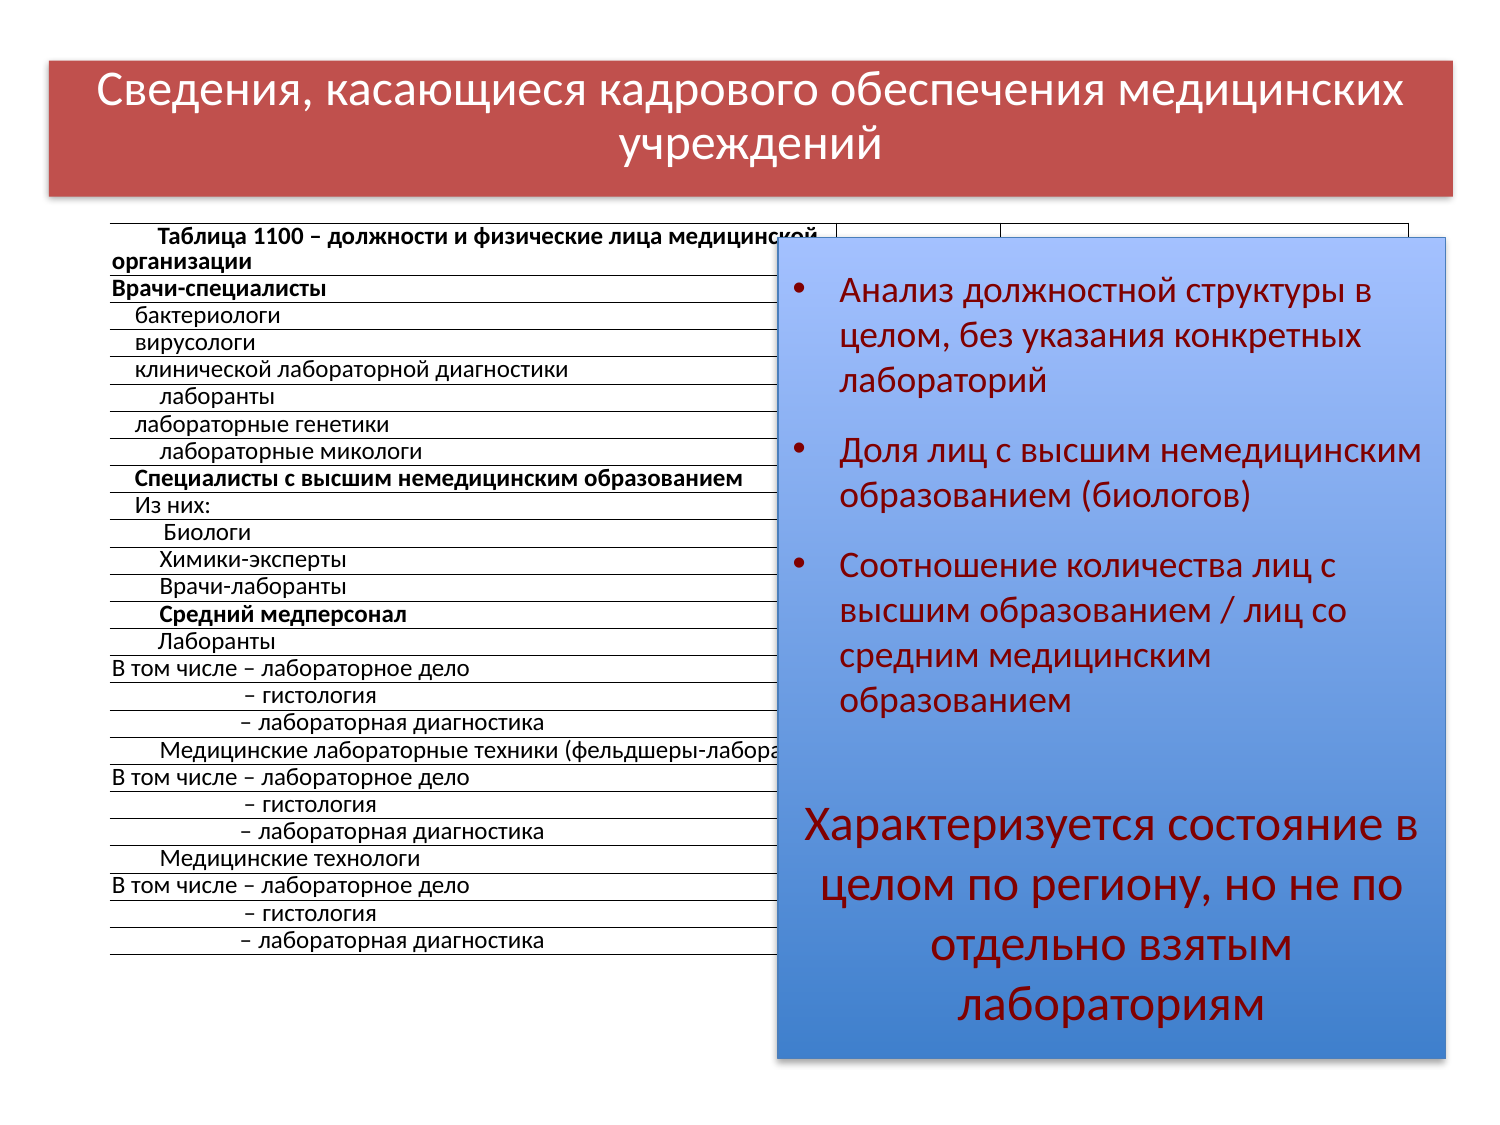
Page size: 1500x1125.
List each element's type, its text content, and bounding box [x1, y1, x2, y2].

table_cell Лаборанты [110, 629, 772, 655]
table_cell – гистология [110, 901, 772, 927]
table_cell – гистология [110, 683, 772, 710]
table_cell лаборанты [110, 385, 772, 411]
table_cell В том числе – лабораторное дело [110, 874, 772, 900]
table_cell Врачи-лаборанты [110, 575, 772, 601]
table_cell клинической лабораторной диагностики [110, 357, 772, 384]
table_cell Медицинские технологи [110, 846, 772, 873]
table_cell – гистология [110, 792, 772, 818]
table_cell Врачи-специалисты [110, 276, 772, 302]
table_cell Специалисты с высшим немедицинским образованием [110, 466, 772, 492]
table_cell Химики-эксперты [110, 548, 772, 574]
table_cell бактериологи [110, 303, 772, 329]
table_cell В том числе – лабораторное дело [110, 765, 772, 791]
table_cell – лабораторная диагностика [110, 711, 772, 737]
table_cell Средний медперсонал [110, 602, 772, 628]
table_cell Из них: [110, 493, 772, 519]
table_header Таблица 1100 – должности и физические лица медицинской организации [110, 224, 836, 275]
table_header [1001, 224, 1408, 235]
table_cell – лабораторная диагностика [110, 928, 772, 954]
table_header Строка [837, 224, 1000, 235]
table_cell Биологи [110, 520, 772, 547]
text_box Анализ должностной структуры в целом, без указания конкретных лабораторий Доля лиц с высшим немедицинским образованием (биологов) Соотношение количества лиц с высшим образованием / лиц со средним медицинским образованием Характеризуется состояние в целом по региону, но не по отдельно взятым лабораториям [777, 237, 1446, 1059]
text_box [48, 60, 1454, 197]
table_cell Медицинские лабораторные техники (фельдшеры-лаборанты) [110, 738, 772, 764]
table_cell вирусологи [110, 330, 772, 356]
table_cell лабораторные микологи [110, 439, 772, 465]
table_cell В том числе – лабораторное дело [110, 656, 772, 682]
table_cell лабораторные генетики [110, 412, 772, 438]
table_cell – лабораторная диагностика [110, 819, 772, 845]
